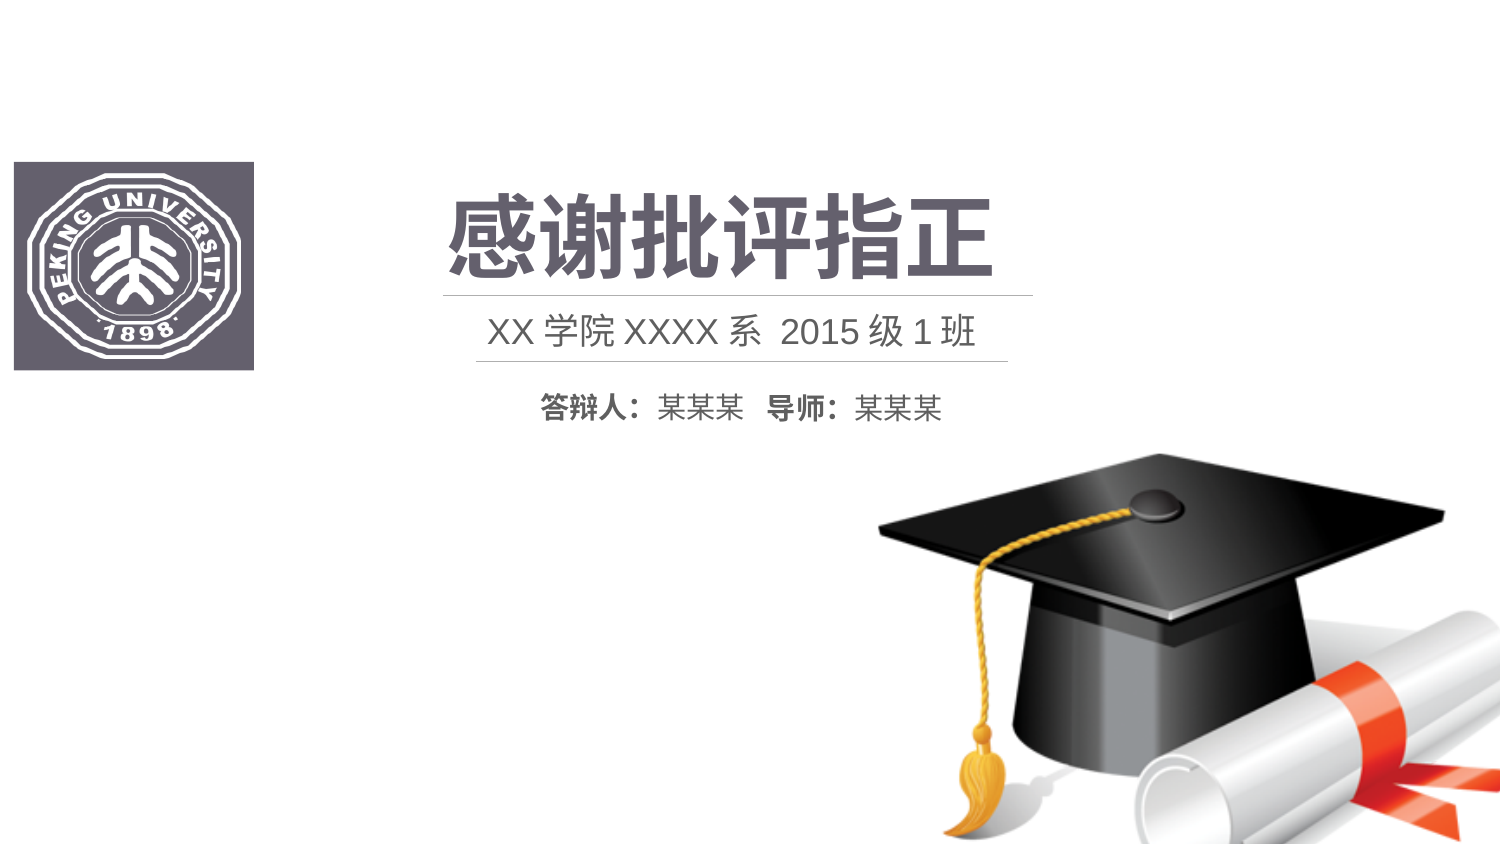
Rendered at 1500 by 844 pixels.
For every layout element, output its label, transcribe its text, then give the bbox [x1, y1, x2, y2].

title 感谢批评指正 [336, 187, 1008, 296]
picture [714, 374, 1500, 844]
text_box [13, 161, 254, 371]
text_box 答辩人：某某某 [525, 371, 774, 432]
subtitle XX学院XXXX系 2015级1班 [466, 307, 998, 359]
